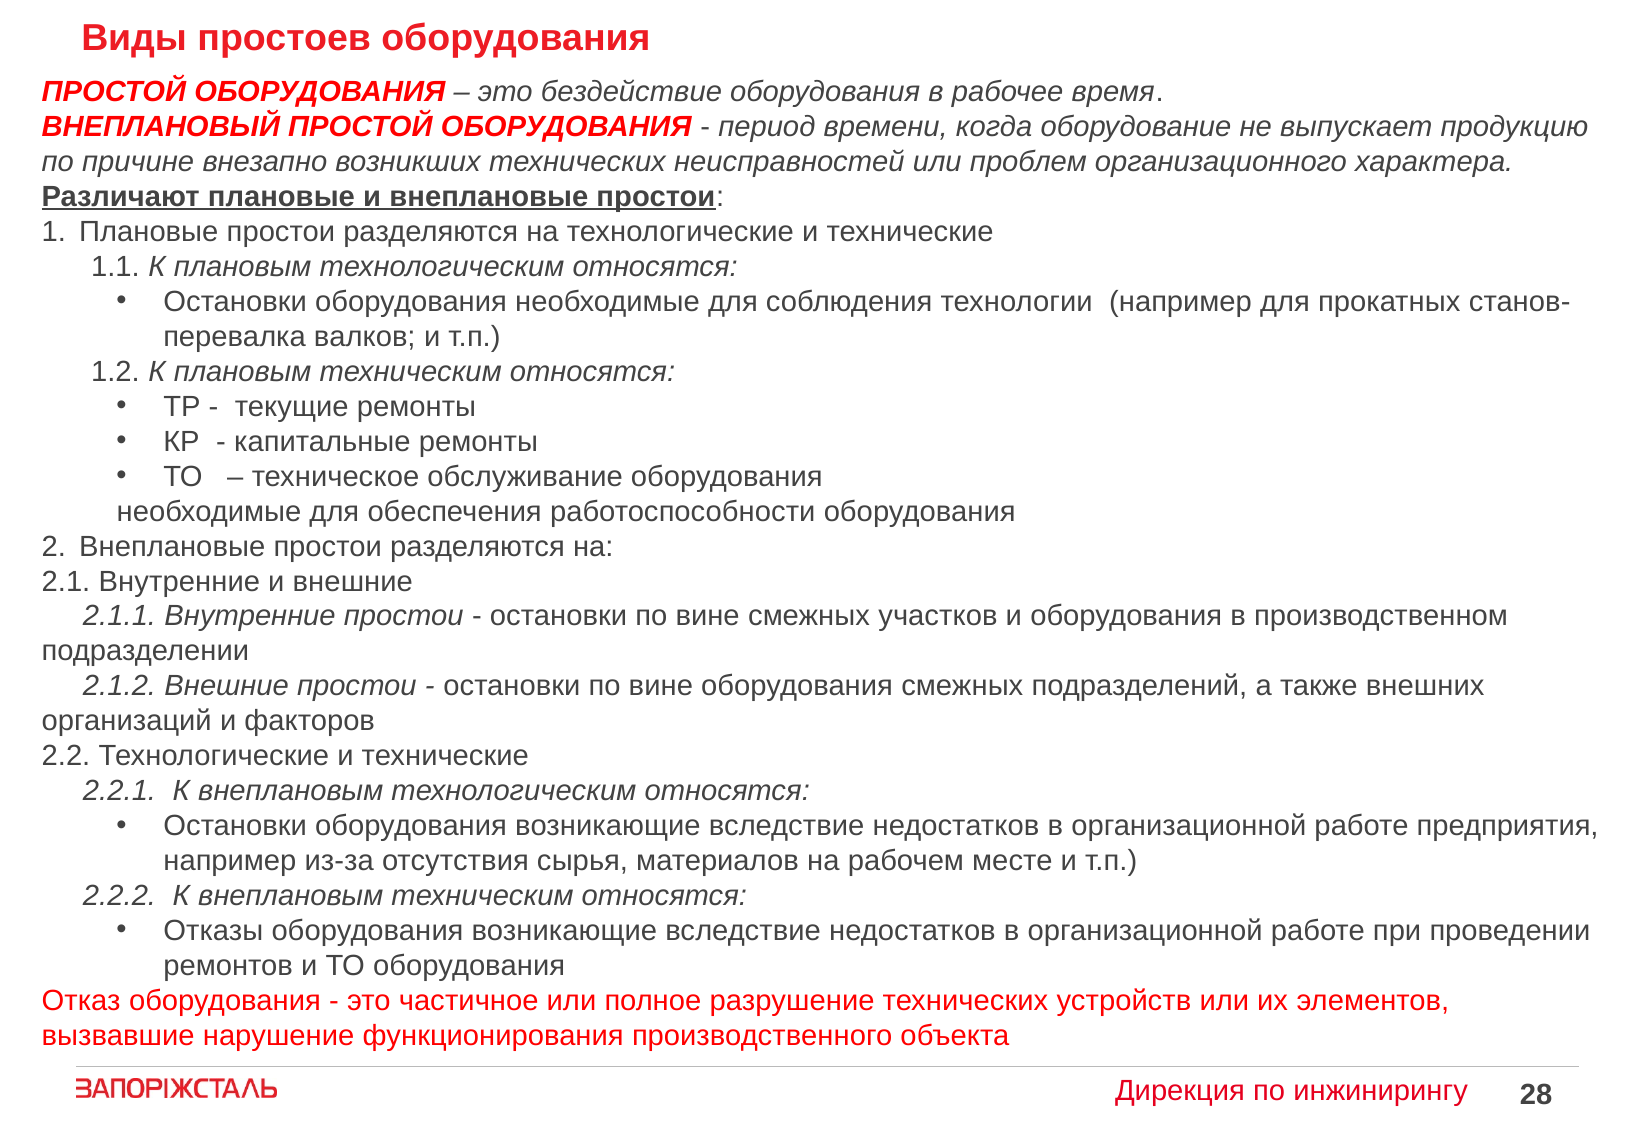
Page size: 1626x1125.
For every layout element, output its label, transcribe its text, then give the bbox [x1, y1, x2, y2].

text_box ПРОСТОЙ ОБОРУДОВАНИЯ – это бездействие оборудования в рабочее время. ВНЕПЛАНОВЫЙ ПРОСТОЙ ОБОРУДОВАНИЯ - период времени, когда оборудование не выпускает продукцию по причине внезапно возникших технических неисправностей или проблем организационного характера. Различают плановые и внеплановые простои: Плановые простои разделяются на технологические и технические 1.1. К плановым технологическим относятся: Остановки оборудования необходимые для соблюдения технологии (например для прокатных станов- перевалка валков; и т.п.) 1.2. К плановым техническим относятся: ТР - текущие ремонты КР - капитальные ремонты ТО – техническое обслуживание оборудования необходимые для обеспечения работоспособности оборудования Внеплановые простои разделяются на: 2.1. Внутренние и внешние 2.1.1. Внутренние простои - остановки по вине смежных участков и оборудования в производственном подразделении 2.1.2. Внешние простои - остановки по вине оборудования смежных подразделений, а также внешних организаций и факторов 2.2. Технологические и технические 2.2.1. К внеплановым технологическим относятся: Остановки оборудования возникающие вследствие недостатков в организационной работе предприятия, например из-за отсутствия сырья, материалов на рабочем месте и т.п.) 2.2.2. К внеплановым техническим относятся: Отказы оборудования возникающие вследствие недостатков в организационной работе при проведении ремонтов и ТО оборудования Отказ оборудования - это частичное или полное разрушение технических устройств или их элементов, вызвавшие нарушение функционирования производственного объекта [26, 64, 1625, 1059]
title Виды простоев оборудования [81, 5, 981, 64]
slide_number 28 [1492, 1066, 1580, 1110]
picture [76, 1078, 277, 1098]
